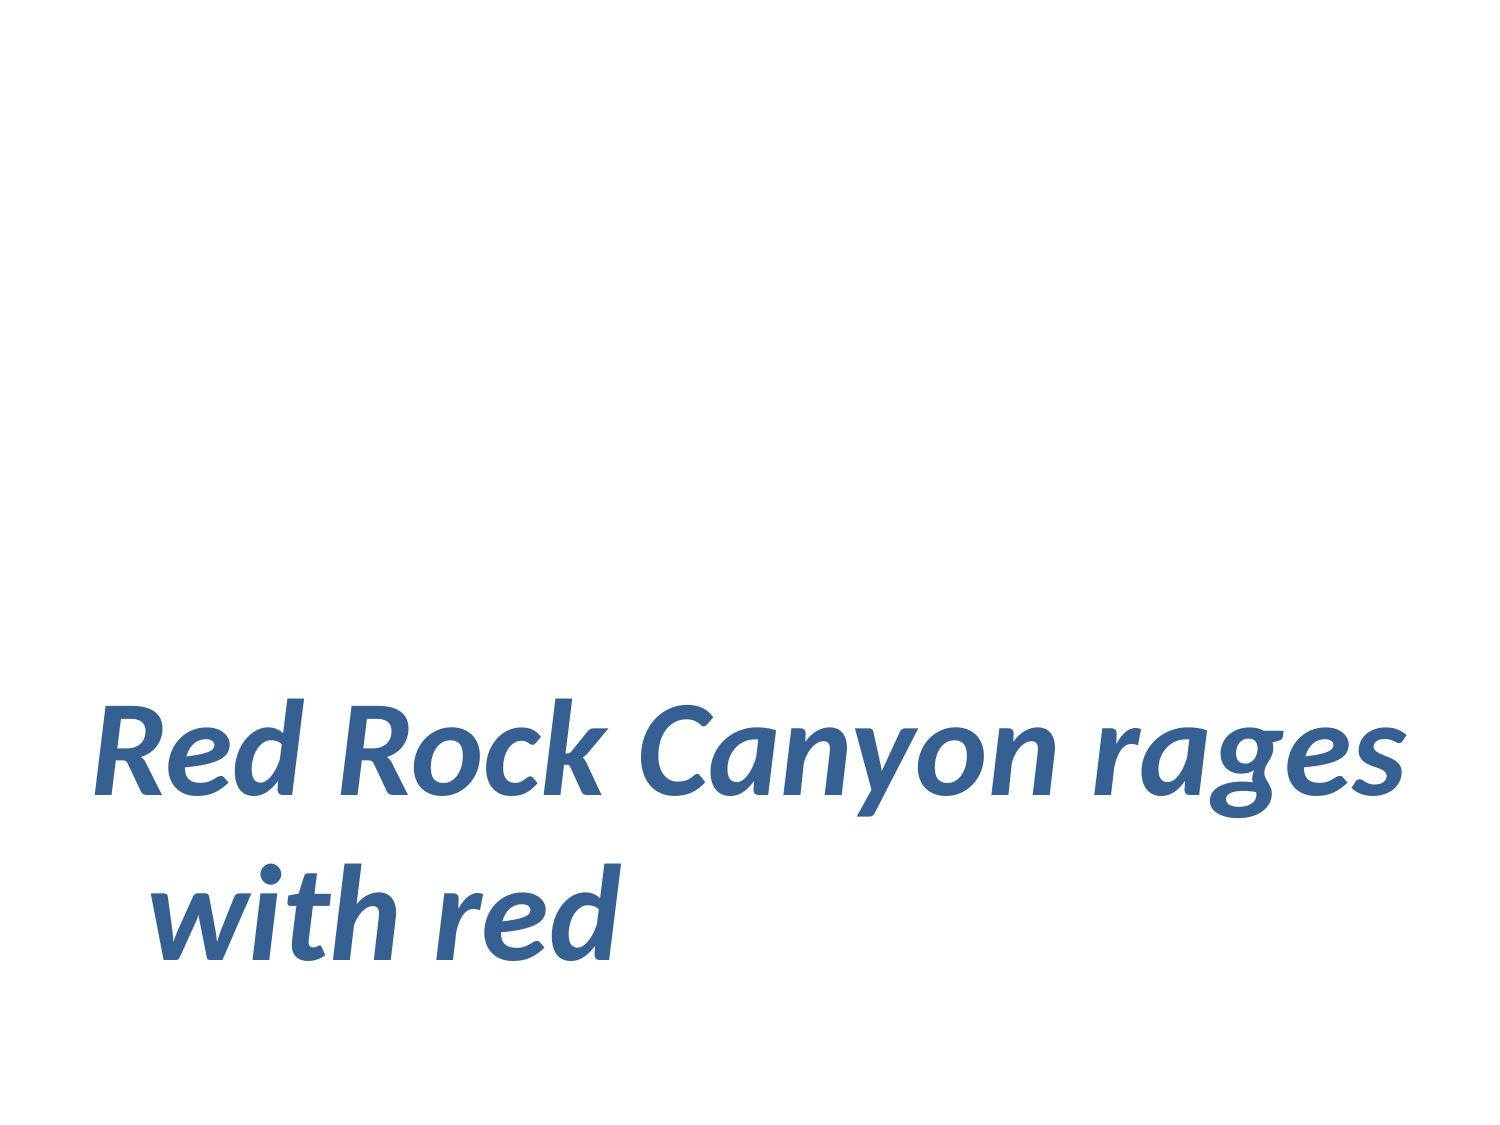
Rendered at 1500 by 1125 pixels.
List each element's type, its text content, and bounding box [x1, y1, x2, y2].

list Red Rock Canyon rages with red [75, 262, 1425, 1005]
